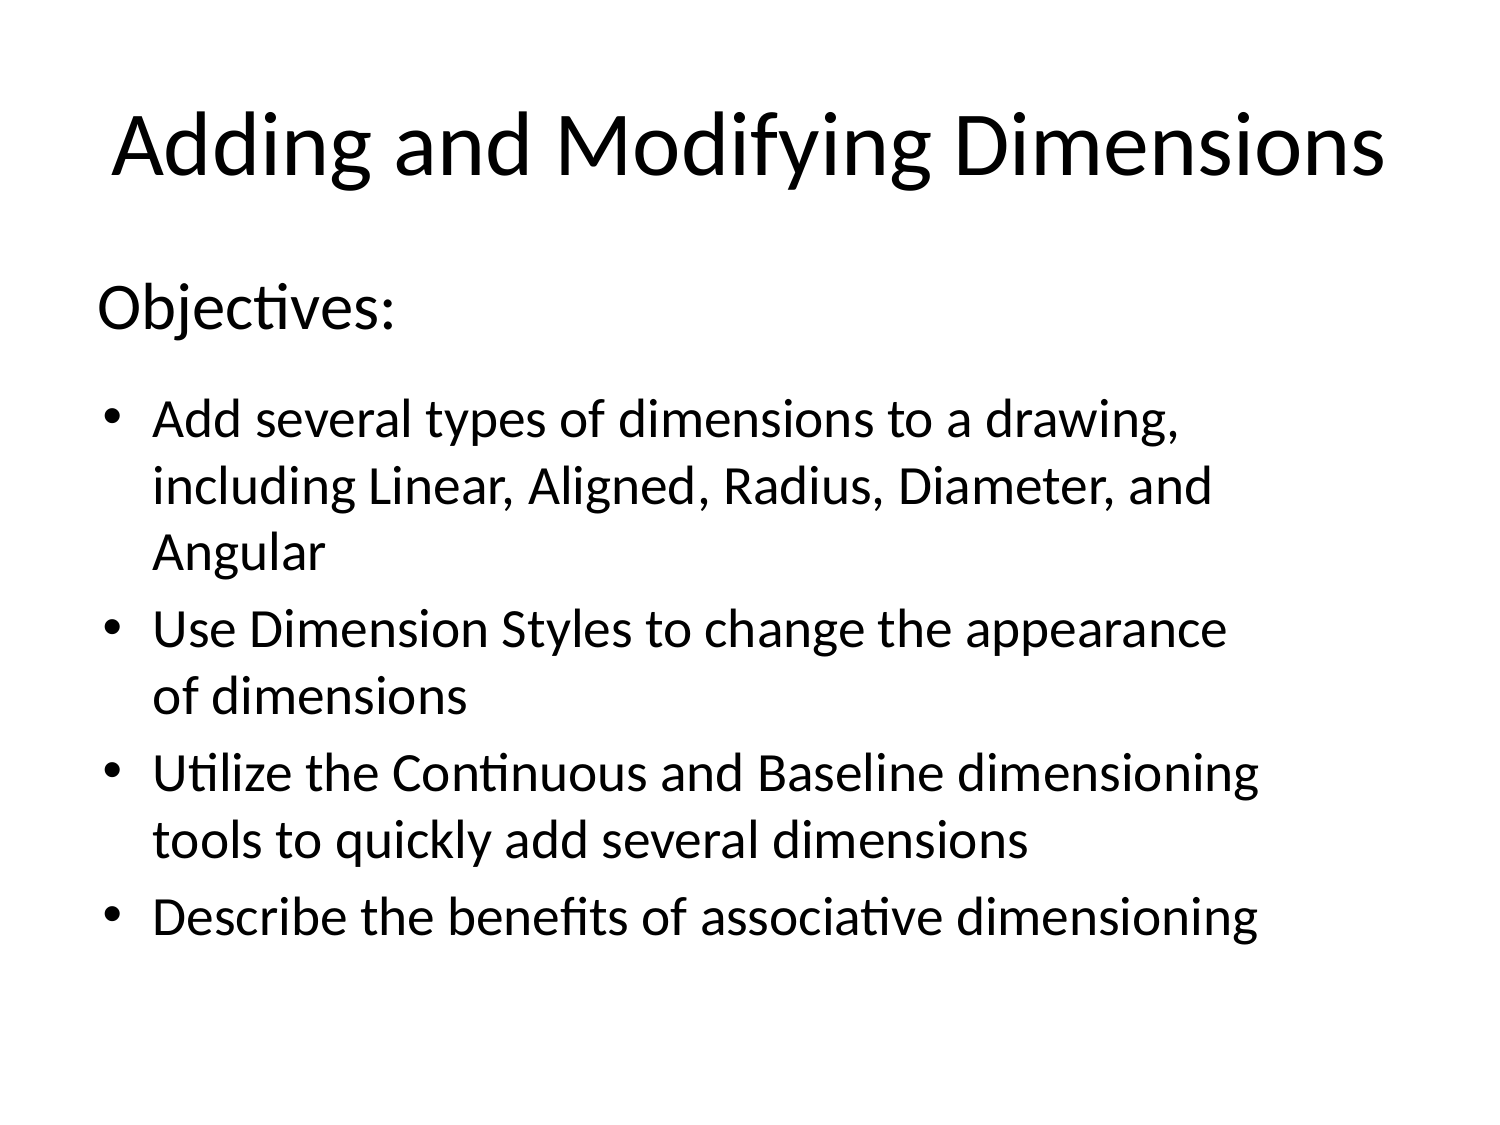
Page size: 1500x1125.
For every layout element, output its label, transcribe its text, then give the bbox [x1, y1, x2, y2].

text_box Objectives: [37, 237, 413, 350]
title Adding and Modifying Dimensions [75, 45, 1425, 233]
list Add several types of dimensions to a drawing, including Linear, Aligned, Radius, Diameter, and Angular Use Dimension Styles to change the appearance of dimensions Utilize the Continuous and Baseline dimensioning tools to quickly add several dimensions Describe the benefits of associative dimensioning [87, 375, 1288, 1075]
